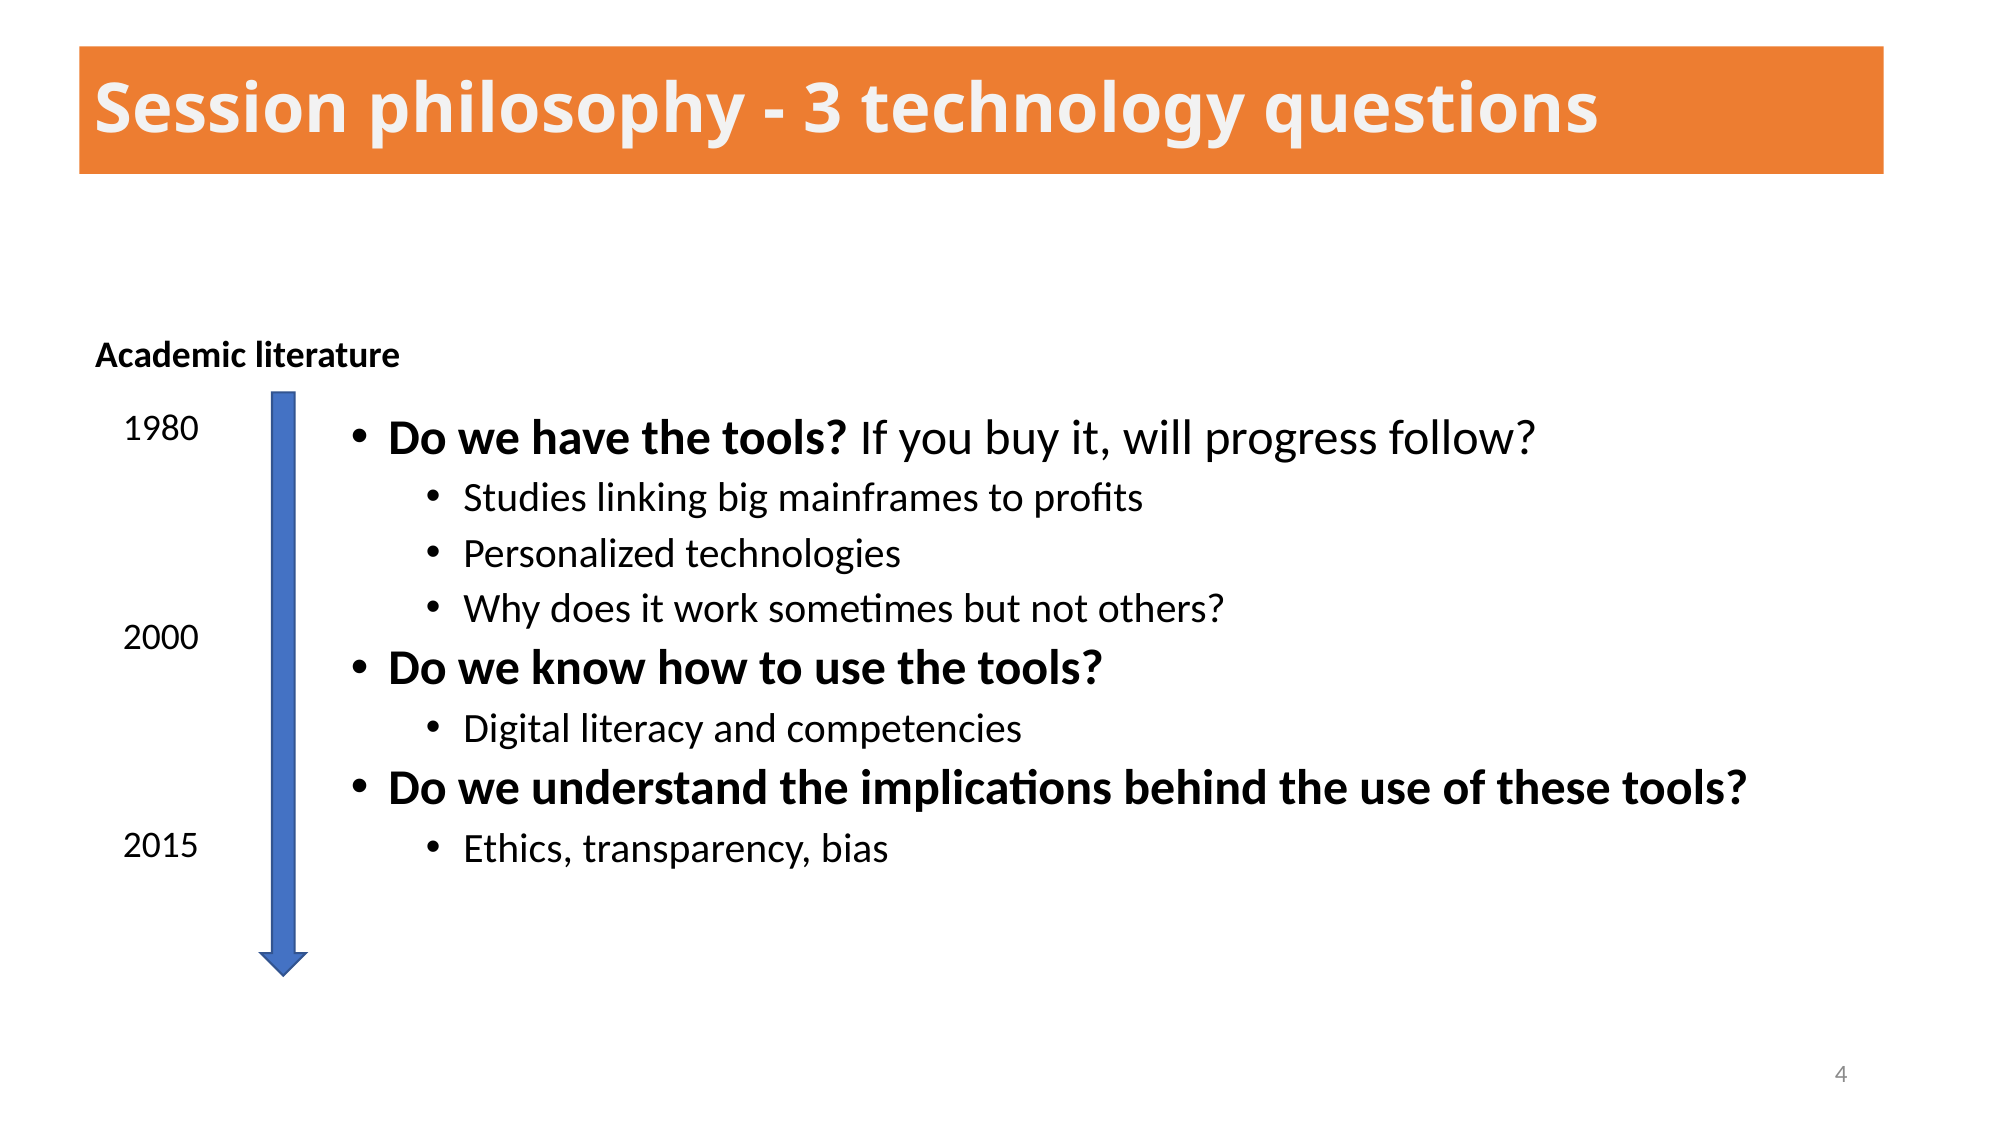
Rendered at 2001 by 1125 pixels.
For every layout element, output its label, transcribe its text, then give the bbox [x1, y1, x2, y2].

text_box 2015 [107, 812, 261, 873]
list Do we have the tools? If you buy it, will progress follow? Studies linking big mainframes to profits Personalized technologies Why does it work sometimes but not others? Do we know how to use the tools? Digital literacy and competencies Do we understand the implications behind the use of these tools? Ethics, transparency, bias [260, 403, 1863, 1118]
slide_number 4 [1412, 1042, 1863, 1103]
text_box 2000 [108, 604, 261, 665]
text_box Session philosophy - 3 technology questions [79, 46, 1884, 174]
text_box Academic literature [80, 322, 865, 383]
text_box [258, 391, 309, 978]
text_box 1980 [107, 395, 261, 456]
